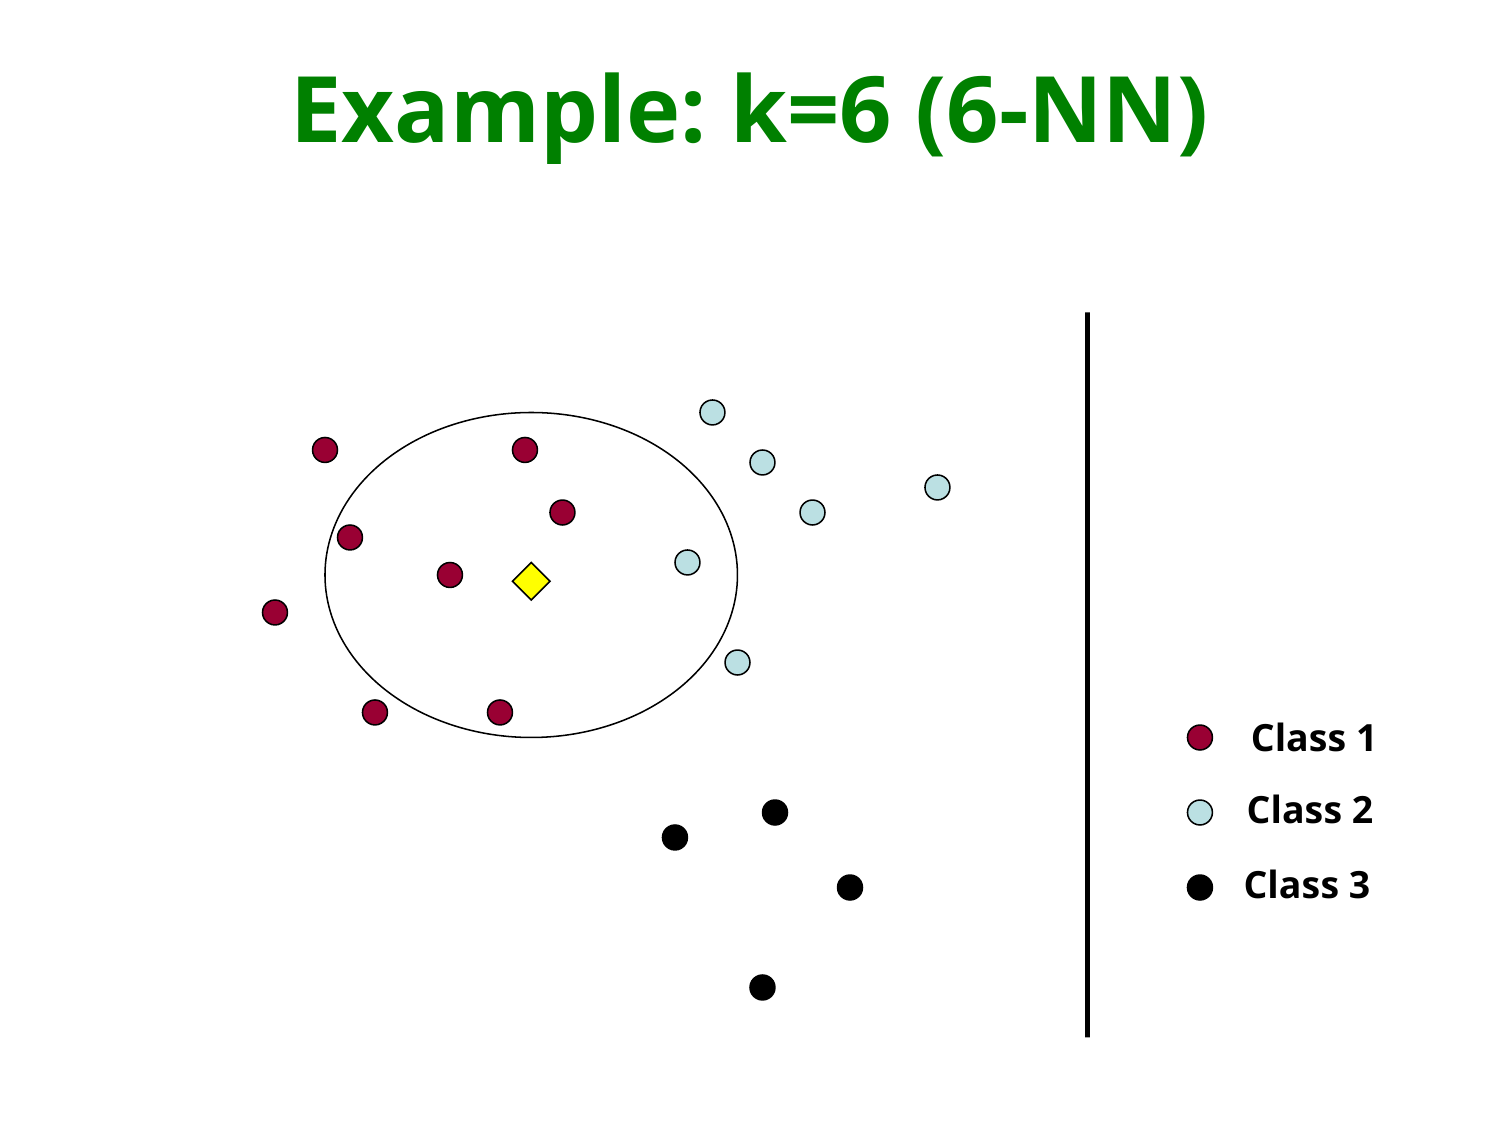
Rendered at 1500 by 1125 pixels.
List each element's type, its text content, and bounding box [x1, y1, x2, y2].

text_box [750, 975, 775, 1000]
text_box [512, 562, 550, 601]
text_box [1187, 725, 1213, 751]
title Example: k=6 (6-NN) [74, 12, 1426, 201]
text_box [549, 500, 575, 526]
text_box [487, 699, 513, 725]
text_box [437, 562, 463, 588]
text_box [1187, 800, 1213, 826]
text_box [362, 699, 388, 725]
text_box [112, 324, 1087, 1000]
text_box [1187, 875, 1213, 901]
text_box [725, 650, 751, 676]
text_box Class 3 [1228, 862, 1386, 914]
text_box [262, 600, 288, 625]
text_box [512, 437, 538, 463]
text_box [662, 825, 688, 850]
text_box Class 2 [1231, 787, 1389, 839]
text_box [762, 800, 788, 826]
text_box [800, 500, 826, 526]
text_box Class 1 [1236, 714, 1393, 766]
text_box [924, 474, 950, 500]
text_box [1088, 324, 1388, 1000]
text_box [675, 549, 700, 575]
text_box [337, 525, 363, 550]
text_box [837, 875, 863, 901]
text_box [312, 437, 338, 463]
text_box [750, 450, 775, 475]
text_box [699, 399, 725, 425]
